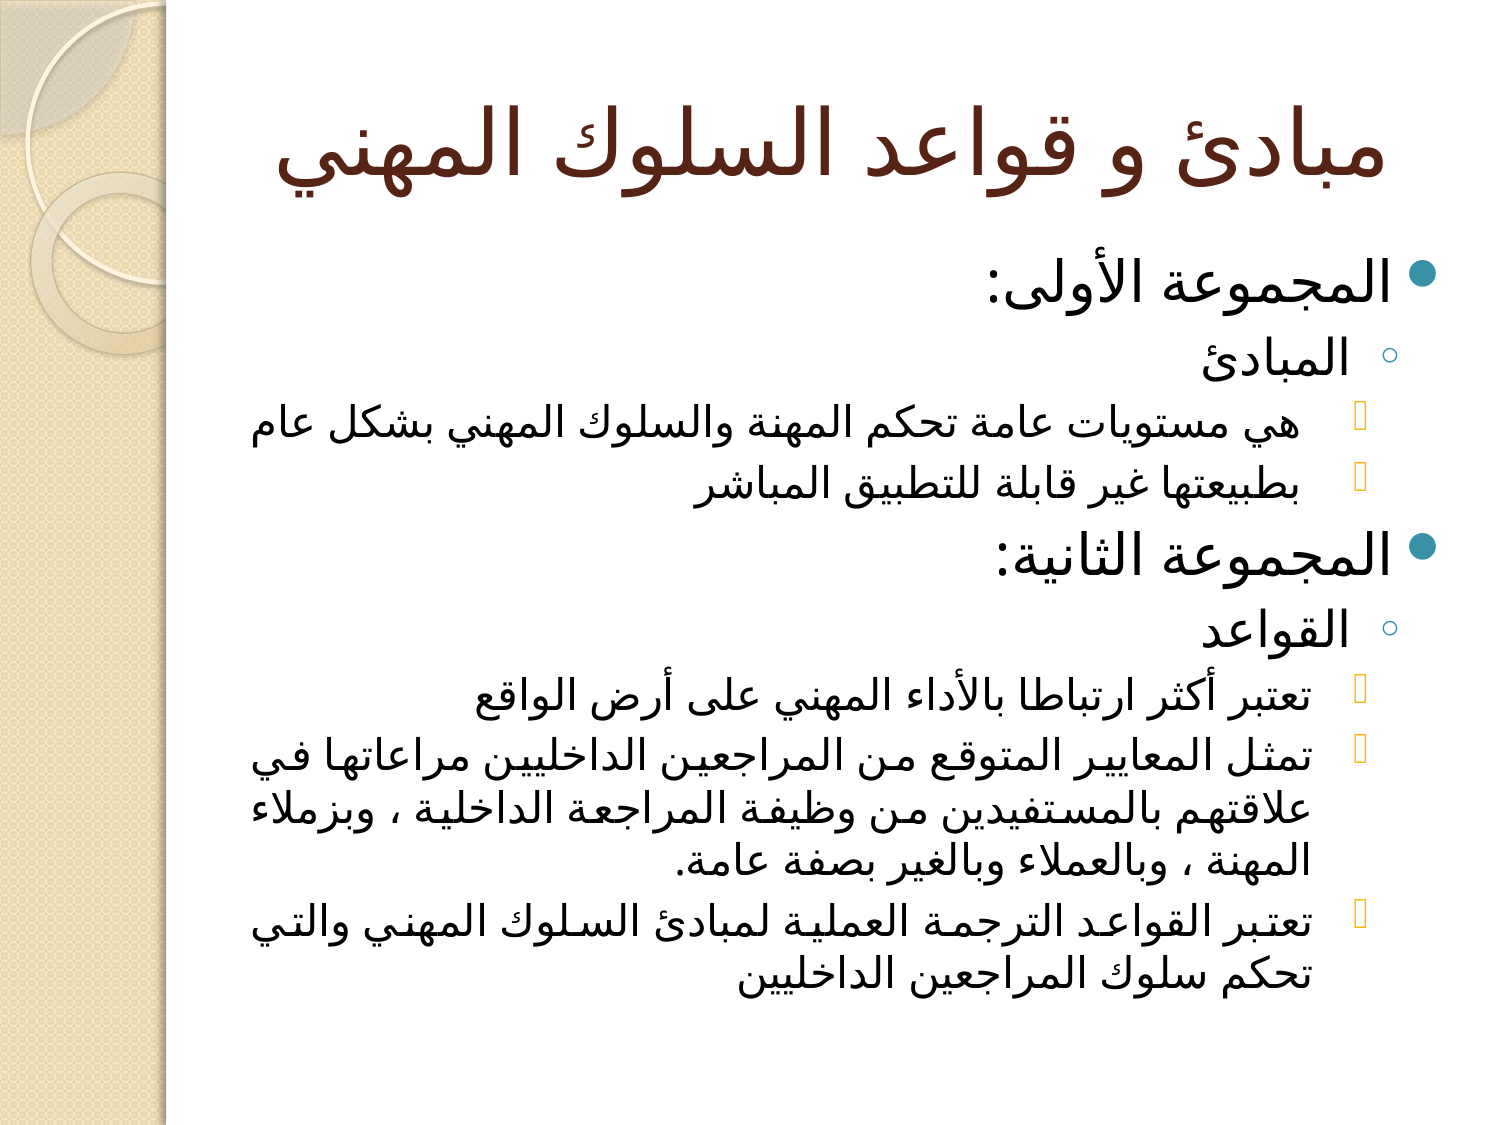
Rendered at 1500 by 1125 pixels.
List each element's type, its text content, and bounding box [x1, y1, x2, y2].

title مبادئ و قواعد السلوك المهني [235, 45, 1466, 233]
list المجموعة الأولى: المبادئ هي مستويات عامة تحكم المهنة والسلوك المهني بشكل عام بطبيعتها غير قابلة للتطبيق المباشر المجموعة الثانية: القواعد تعتبر أكثر ارتباطا بالأداء المهني على أرض الواقع تمثل المعايير المتوقع من المراجعين الداخليين مراعاتها في علاقتهم بالمستفيدين من وظيفة المراجعة الداخلية ، وبزملاء المهنة ، وبالعملاء وبالغير بصفة عامة. تعتبر القواعد الترجمة العملية لمبادئ السلوك المهني والتي تحكم سلوك المراجعين الداخليين [235, 237, 1466, 1025]
